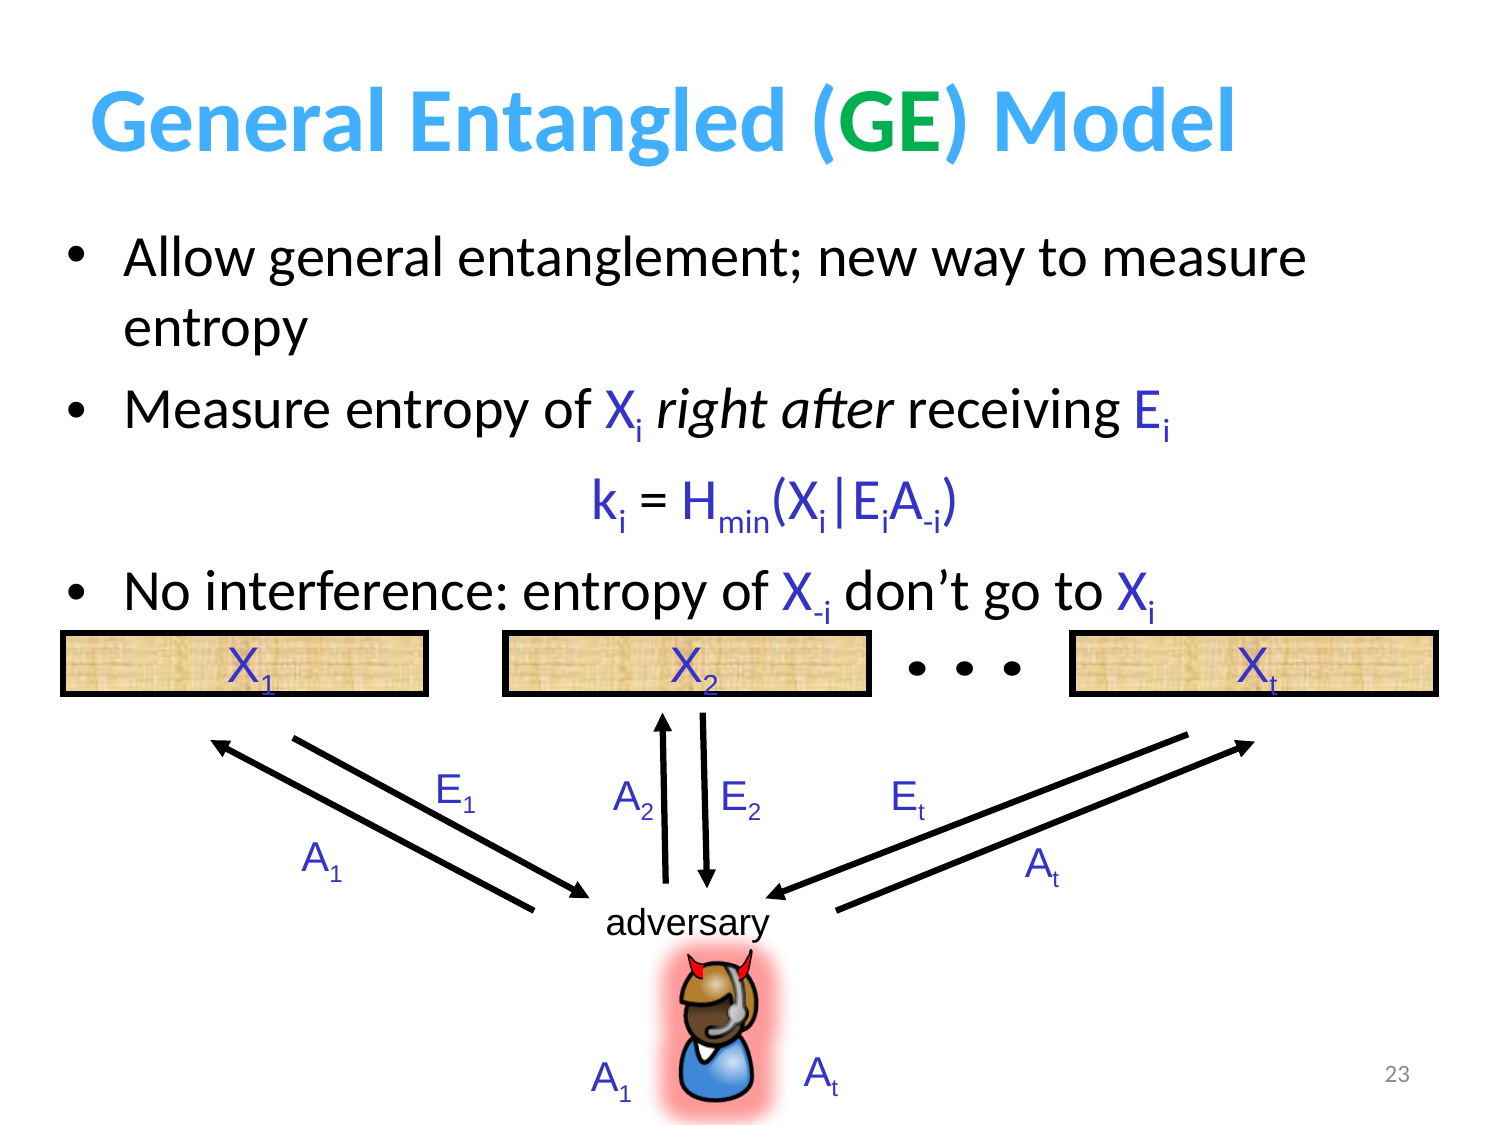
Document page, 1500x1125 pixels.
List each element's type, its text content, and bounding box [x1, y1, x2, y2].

text_box adversary [590, 890, 785, 951]
text_box [1293, 633, 1436, 694]
text_box Xt [1221, 625, 1293, 709]
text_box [209, 739, 535, 912]
text_box X2 [654, 625, 734, 709]
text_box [596, 712, 671, 884]
text_box [292, 633, 427, 694]
text_box [62, 633, 211, 694]
text_box [734, 633, 869, 694]
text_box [702, 712, 779, 889]
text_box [835, 741, 1256, 912]
title General Entangled (GE) Model [75, 21, 1425, 209]
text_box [649, 949, 789, 1105]
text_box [292, 737, 590, 899]
text_box X1 [211, 625, 292, 709]
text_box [765, 733, 1189, 899]
text_box At [792, 1036, 854, 1109]
text_box [505, 633, 654, 694]
text_box [1072, 633, 1221, 694]
slide_number 23 [1074, 1042, 1425, 1103]
text_box A1 [576, 1042, 648, 1115]
